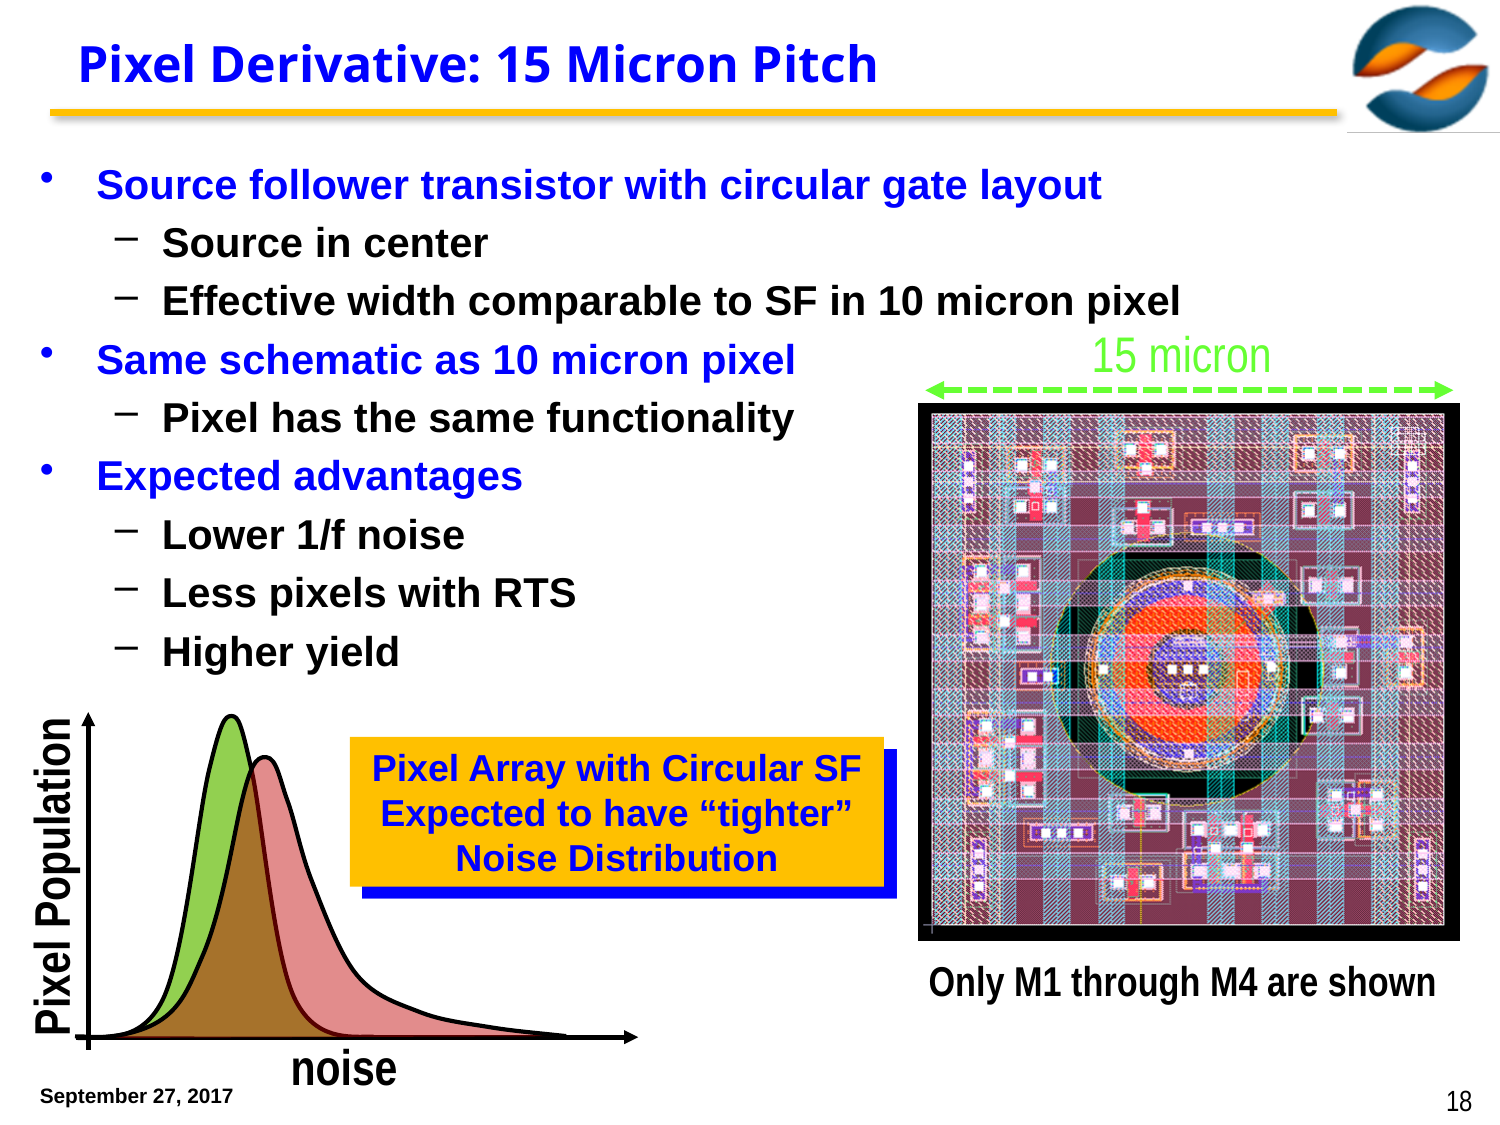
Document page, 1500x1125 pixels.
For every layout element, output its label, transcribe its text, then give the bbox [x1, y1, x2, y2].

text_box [912, 314, 1461, 1013]
slide_number 18 [1412, 1074, 1488, 1125]
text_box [12, 699, 639, 1104]
text_box Pixel Array with Circular SF Expected to have “tighter” Noise Distribution [643, 736, 884, 887]
picture [1347, 0, 1500, 138]
title Pixel Derivative: 15 Micron Pitch [62, 24, 1338, 100]
text_box Source follower transistor with circular gate layout Source in center Effective width comparable to SF in 10 micron pixel Same schematic as 10 micron pixel Pixel has the same functionality Expected advantages Lower 1/f noise Less pixels with RTS Higher yield [24, 149, 1425, 950]
